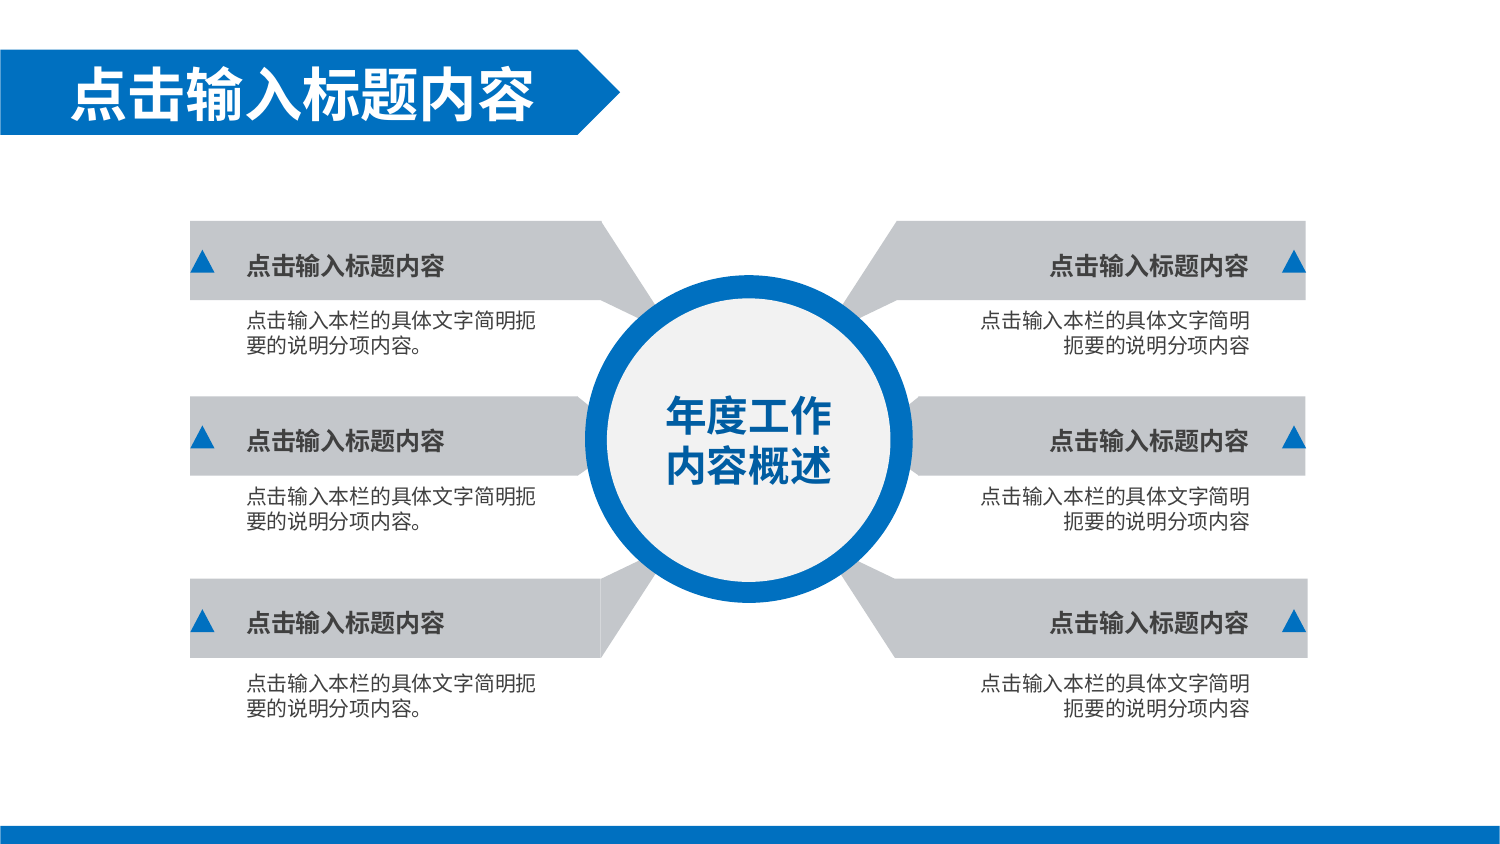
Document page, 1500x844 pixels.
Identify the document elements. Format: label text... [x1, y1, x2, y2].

text_box 点击输入本栏的具体文字简明扼要的说明分项内容。 [246, 498, 538, 519]
text_box [0, 47, 623, 137]
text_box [189, 396, 579, 476]
text_box 点击输入本栏的具体文字简明扼要的说明分项内容 [974, 498, 1251, 519]
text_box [189, 220, 665, 328]
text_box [831, 552, 1308, 659]
text_box 点击输入本栏的具体文字简明扼要的说明分项内容 [974, 685, 1251, 706]
text_box 点击输入本栏的具体文字简明扼要的说明分项内容。 [246, 684, 538, 706]
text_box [832, 220, 1306, 328]
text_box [584, 274, 914, 604]
text_box 点击输入本栏的具体文字简明扼要的说明分项内容 [974, 335, 1251, 343]
text_box [0, 824, 1500, 844]
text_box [918, 396, 1306, 476]
text_box 点击输入本栏的具体文字简明扼要的说明分项内容。 [246, 335, 538, 343]
text_box 点击输入标题内容 [54, 51, 551, 136]
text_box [189, 552, 665, 659]
